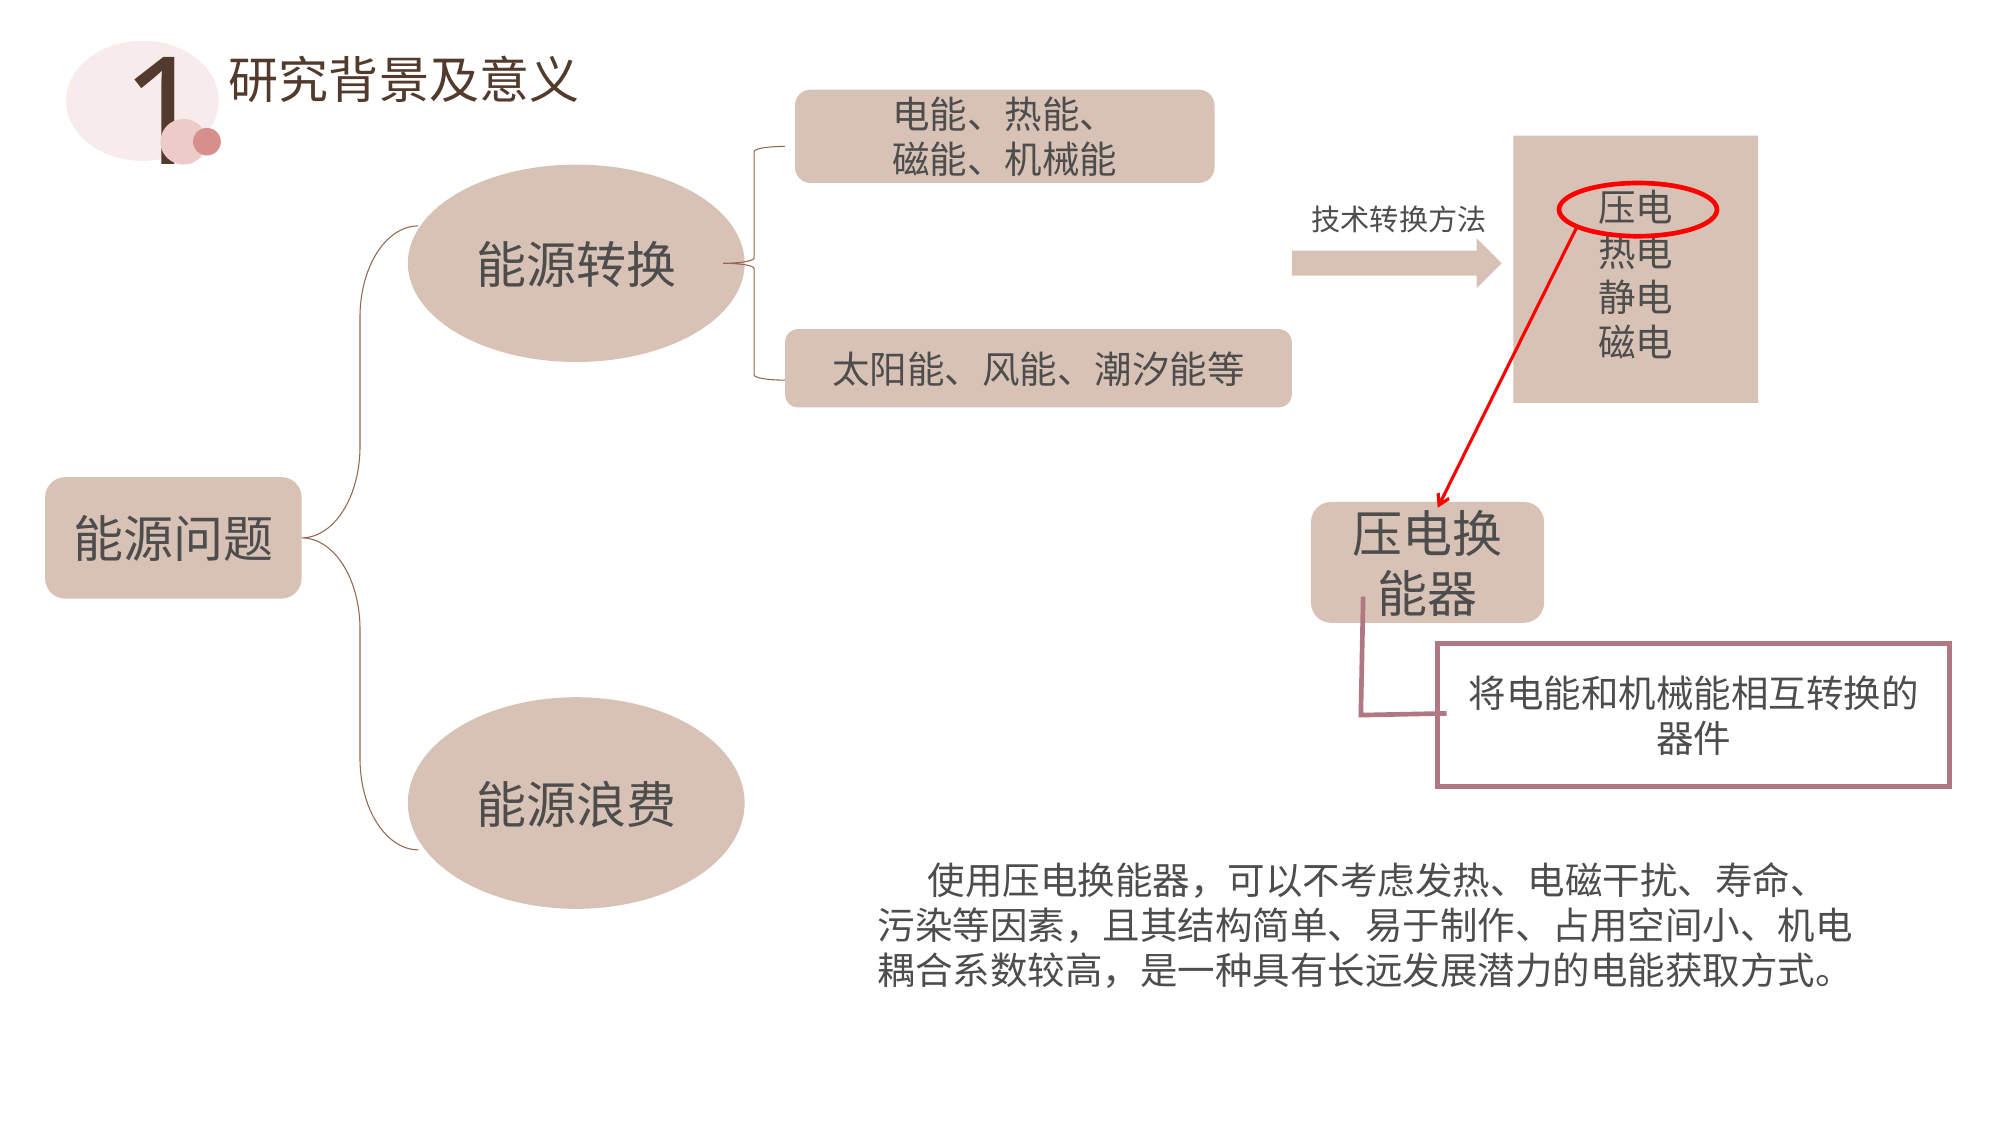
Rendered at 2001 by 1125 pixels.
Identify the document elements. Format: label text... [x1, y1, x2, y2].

text_box 能源浪费 [419, 696, 746, 910]
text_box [65, 7, 615, 202]
text_box 能源问题 [44, 476, 303, 600]
text_box [301, 225, 419, 851]
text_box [723, 89, 1292, 408]
text_box 能源转换 [419, 166, 723, 364]
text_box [862, 182, 1950, 1002]
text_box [1487, 135, 1809, 182]
